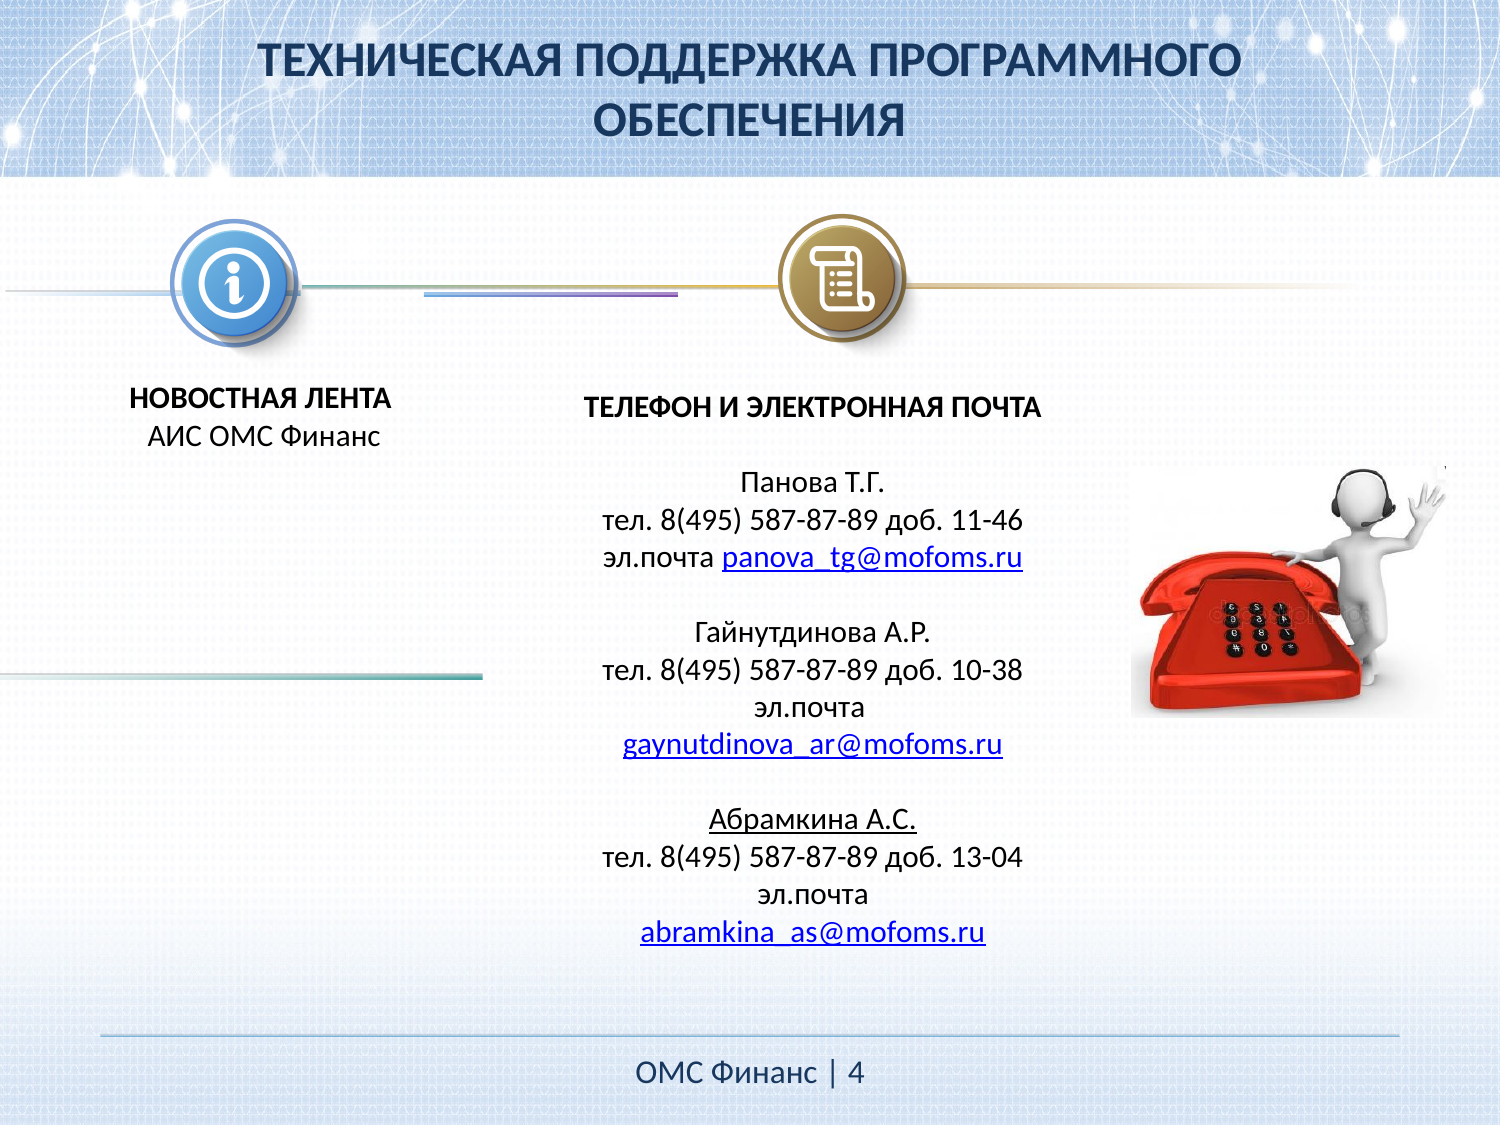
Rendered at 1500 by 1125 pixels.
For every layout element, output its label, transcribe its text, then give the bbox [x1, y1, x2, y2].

picture [0, 0, 1500, 1125]
text_box НОВОСТНАЯ ЛЕНТА АИС ОМС Финанс [59, 370, 470, 460]
title ТЕХНИЧЕСКАЯ ПОДДЕРЖКА ПРОГРАММНОГО ОБЕСПЕЧЕНИЯ [100, 0, 1400, 173]
text_box ТЕЛЕФОН И ЭЛЕКТРОННАЯ ПОЧТА Панова Т.Г. тел. 8(495) 587-87-89 доб. 11-46 эл.почта panova_tg@mofoms.ru Гайнутдинова А.Р. тел. 8(495) 587-87-89 доб. 10-38 эл.почта gaynutdinova_ar@mofoms.ru Абрамкина А.С. тел. 8(495) 587-87-89 доб. 13-04 эл.почта abramkina_as@mofoms.ru [550, 379, 1076, 1028]
text_box ОМС Финанс | 4 [525, 1045, 975, 1098]
